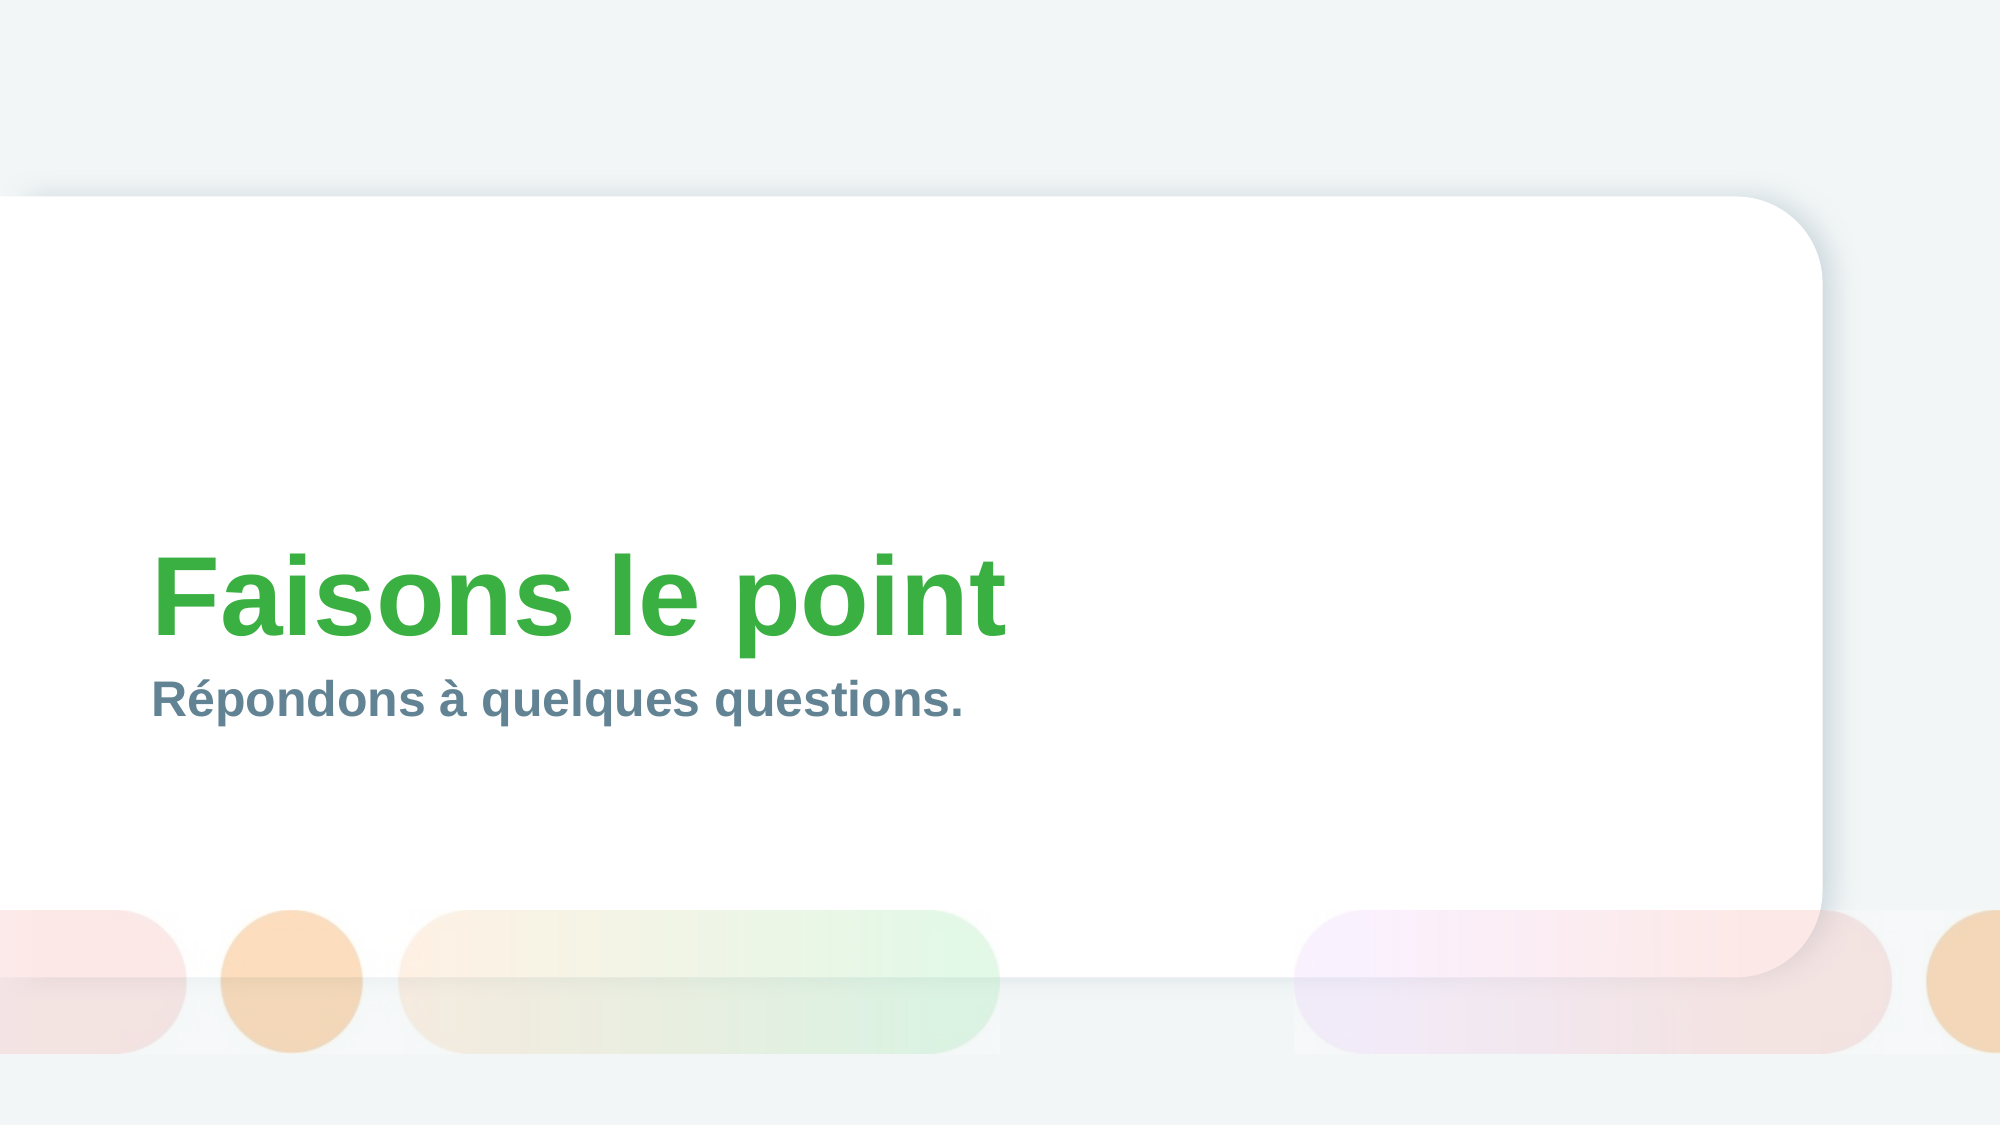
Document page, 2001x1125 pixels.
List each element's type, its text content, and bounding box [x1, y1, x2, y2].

list Répondons à quelques questions. [136, 665, 1729, 819]
title Faisons le point [136, 313, 1729, 665]
